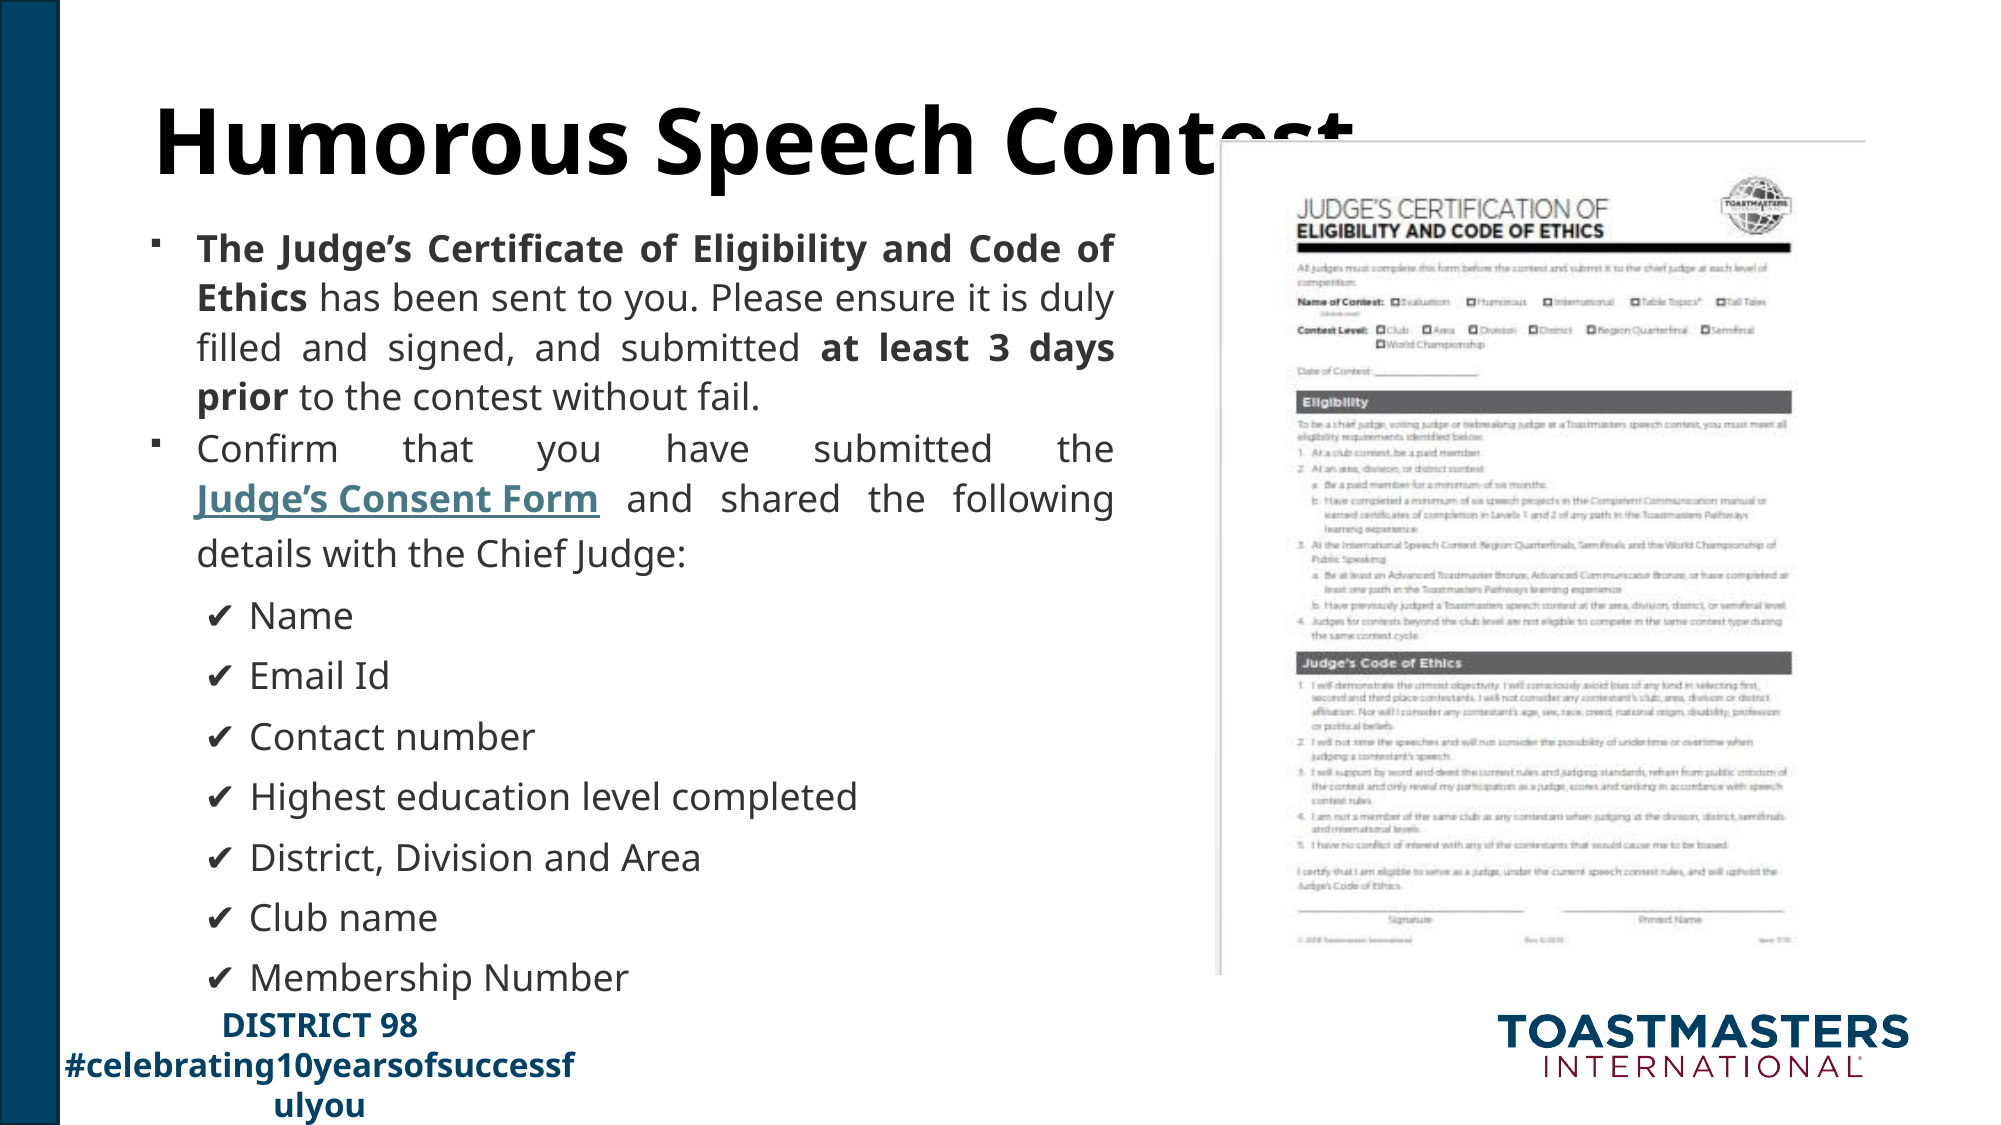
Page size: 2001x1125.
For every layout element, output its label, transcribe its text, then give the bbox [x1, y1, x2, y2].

picture [1215, 139, 2000, 1125]
list The Judge’s Certificate of Eligibility and Code of Ethics has been sent to you. Please ensure it is duly filled and signed, and submitted at least 3 days prior to the contest without fail. Confirm that you have submitted the Judge’s Consent Form and shared the following details with the Chief Judge: ✔ Name ✔ Email Id ✔ Contact number ✔ Highest education level completed ✔ District, Division and Area ✔ Club name ✔ Membership Number [132, 212, 1132, 902]
text_box DISTRICT 98 #celebrating10yearsofsuccessfulyou [41, 996, 599, 1125]
title Humorous Speech Contest [137, 59, 1944, 229]
text_box [0, 0, 60, 1125]
